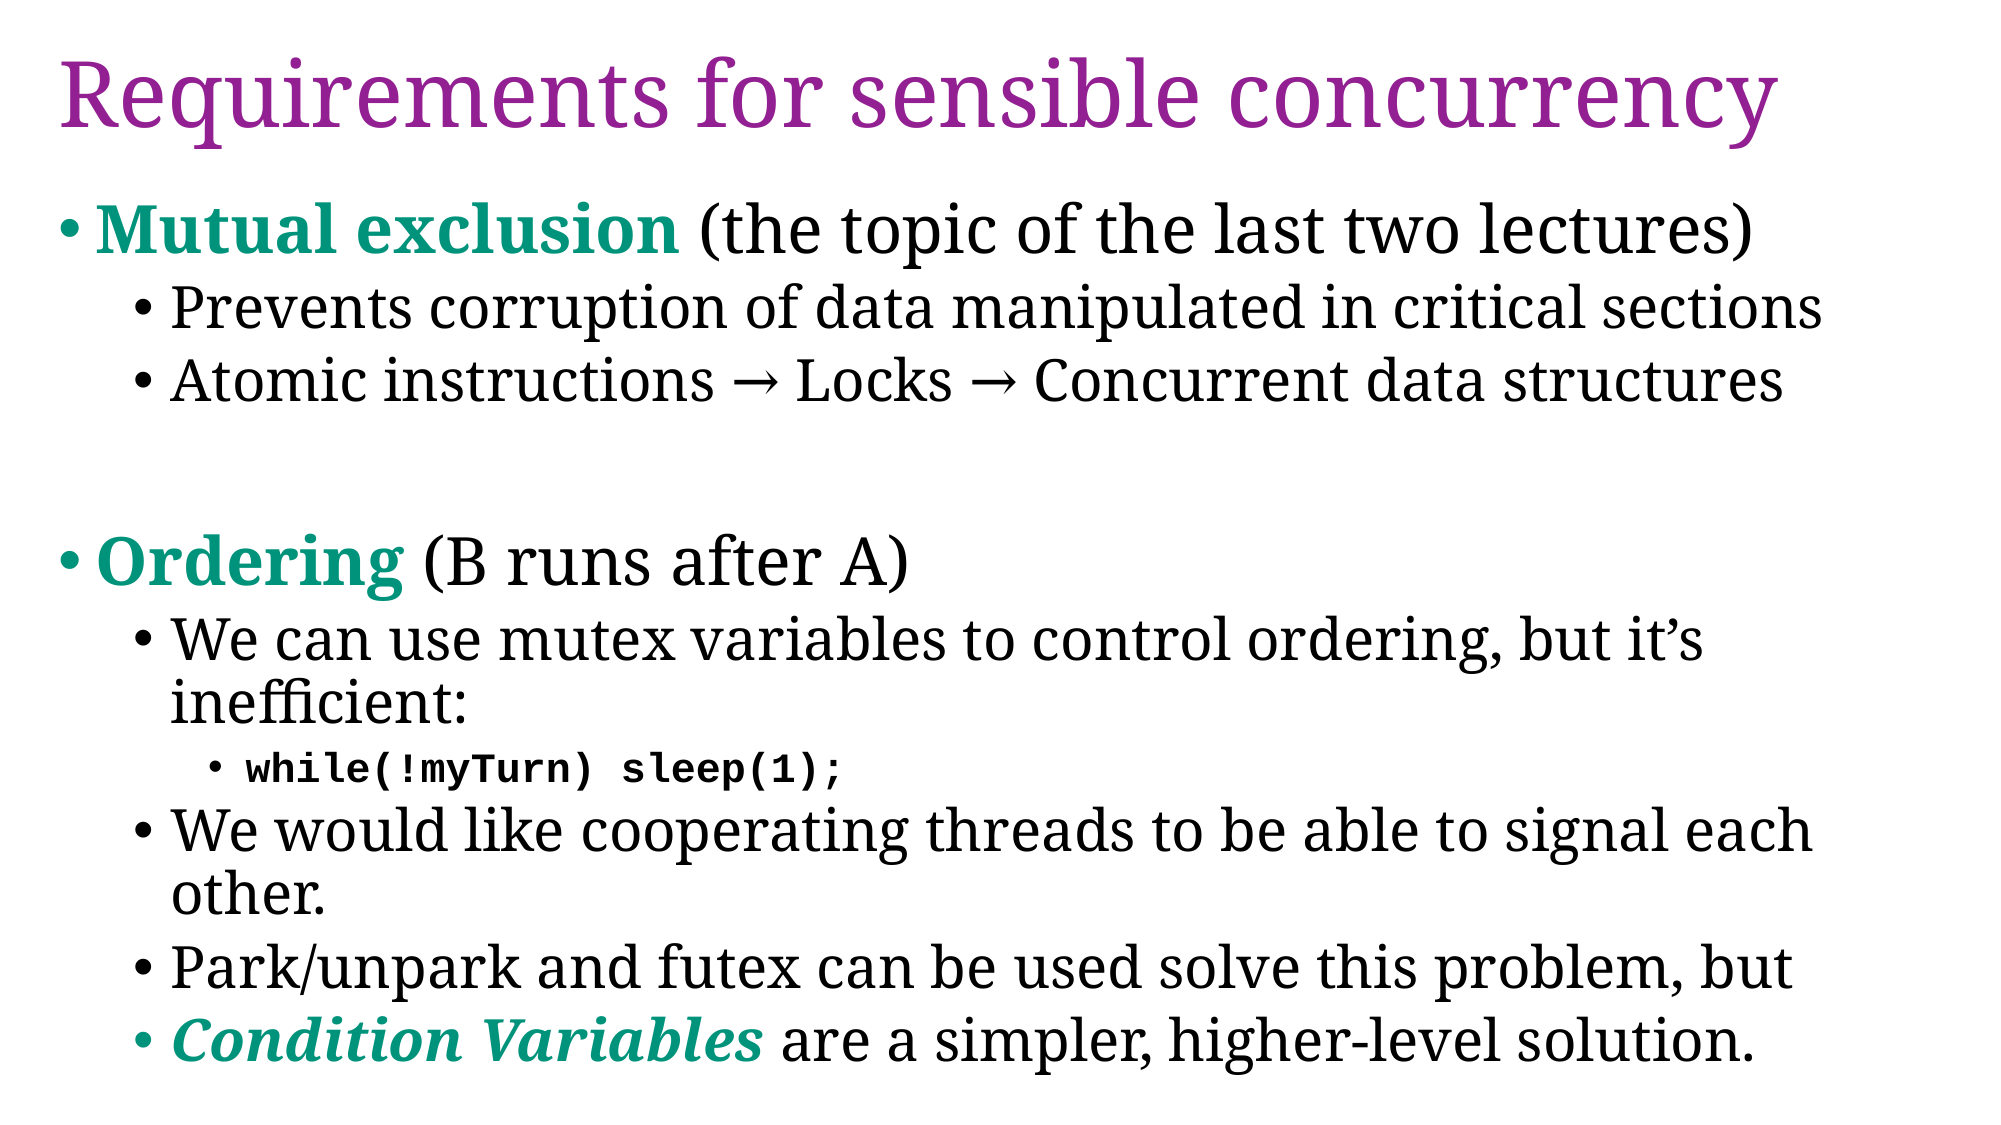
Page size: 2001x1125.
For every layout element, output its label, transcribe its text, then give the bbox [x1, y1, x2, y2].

list Mutual exclusion (the topic of the last two lectures) Prevents corruption of data manipulated in critical sections Atomic instructions → Locks → Concurrent data structures Ordering (B runs after A) We can use mutex variables to control ordering, but it’s inefficient: while(!myTurn) sleep(1); We would like cooperating threads to be able to signal each other. Park/unpark and futex can be used solve this problem, but Condition Variables are a simpler, higher-level solution. [43, 188, 1953, 1106]
title Requirements for sensible concurrency [43, 25, 1953, 171]
